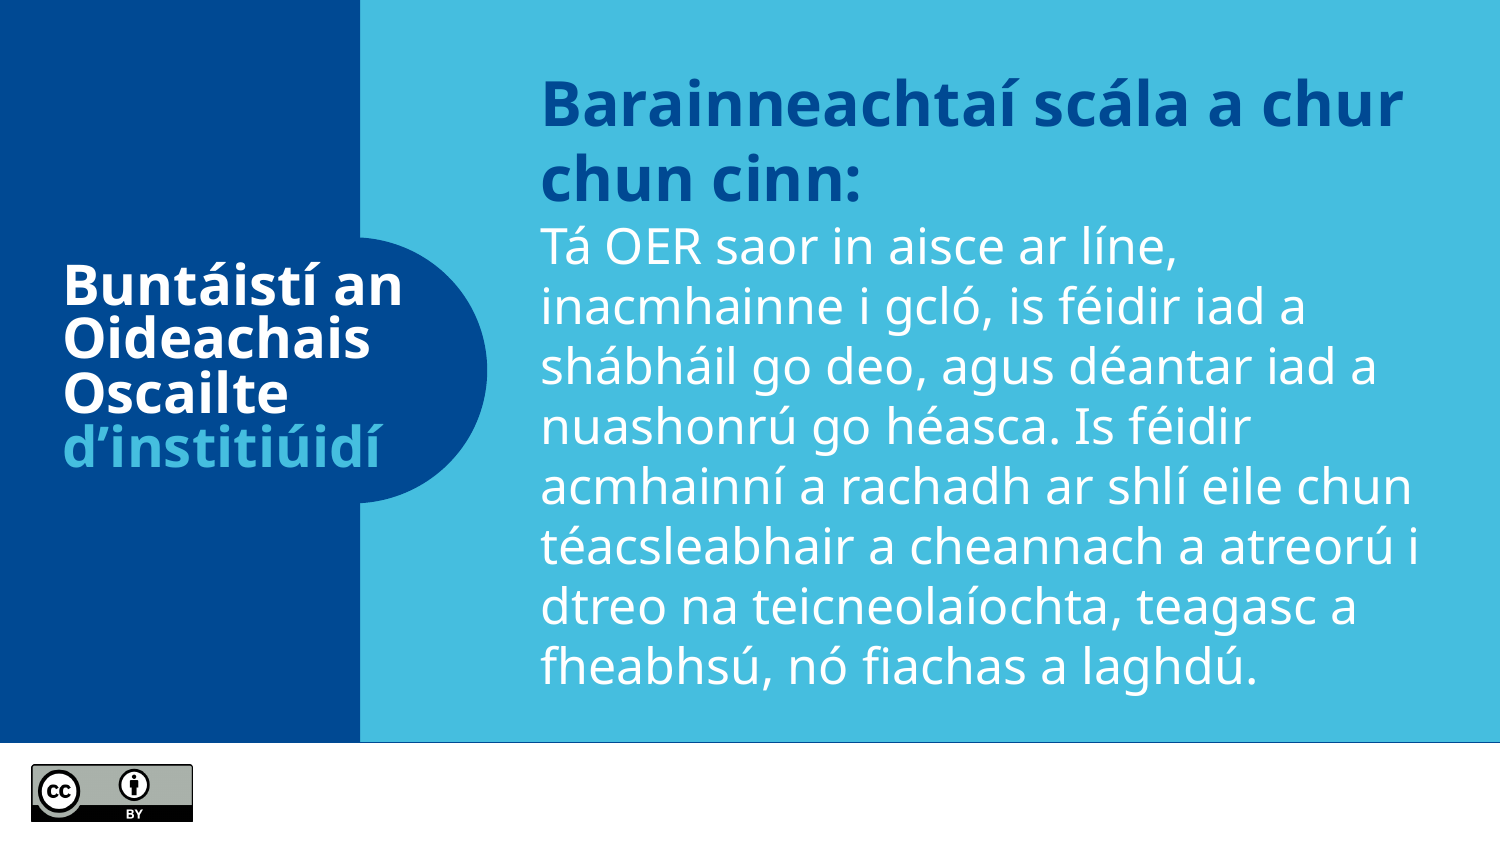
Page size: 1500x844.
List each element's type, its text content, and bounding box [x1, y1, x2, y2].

text_box Buntáistí an Oideachais Oscailte d’institiúidí [47, 246, 462, 493]
text_box [304, 237, 401, 246]
text_box [462, 292, 488, 448]
text_box [0, 0, 361, 742]
text_box [300, 493, 405, 504]
picture [31, 764, 193, 822]
text_box [0, 750, 1500, 844]
text_box Barainneachtaí scála a chur chun cinn: Tá OER saor in aisce ar líne, inacmhainne i gcló, is féidir iad a shábháil go deo, agus déantar iad a nuashonrú go héasca. Is féidir acmhainní a rachadh ar shlí eile chun téacsleabhair a cheannach a atreorú i dtreo na teicneolaíochta, teagasc a fheabhsú, nó fiachas a laghdú. [525, 49, 1453, 741]
